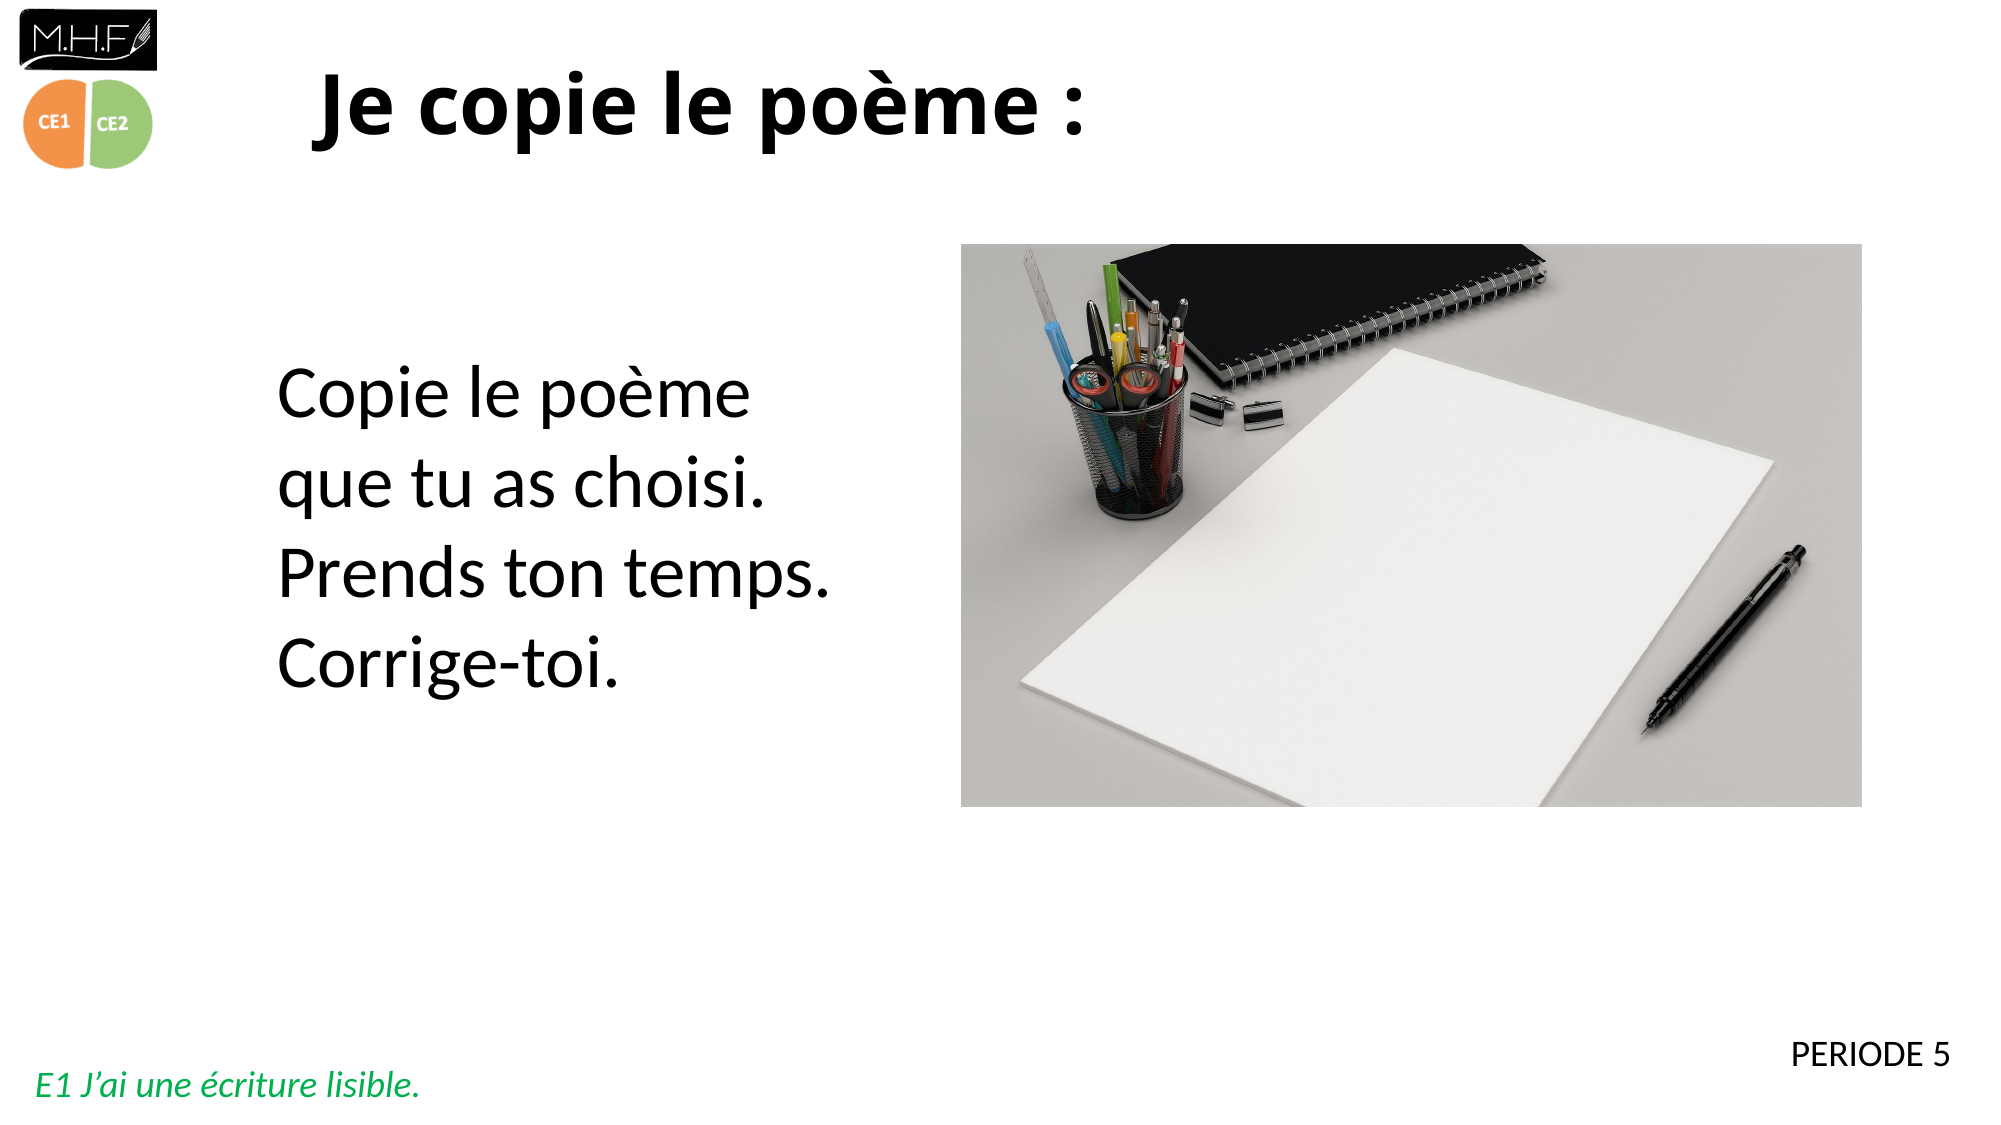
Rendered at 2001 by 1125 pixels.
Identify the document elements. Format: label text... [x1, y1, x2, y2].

text_box Je copie le poème : [303, 7, 1549, 208]
text_box E1 J’ai une écriture lisible. [19, 1052, 646, 1125]
text_box PERIODE 5 [1362, 1021, 1967, 1082]
picture [961, 244, 1862, 807]
text_box Copie le poème que tu as choisi. Prends ton temps. Corrige-toi. [262, 334, 889, 845]
picture [1, 7, 177, 207]
